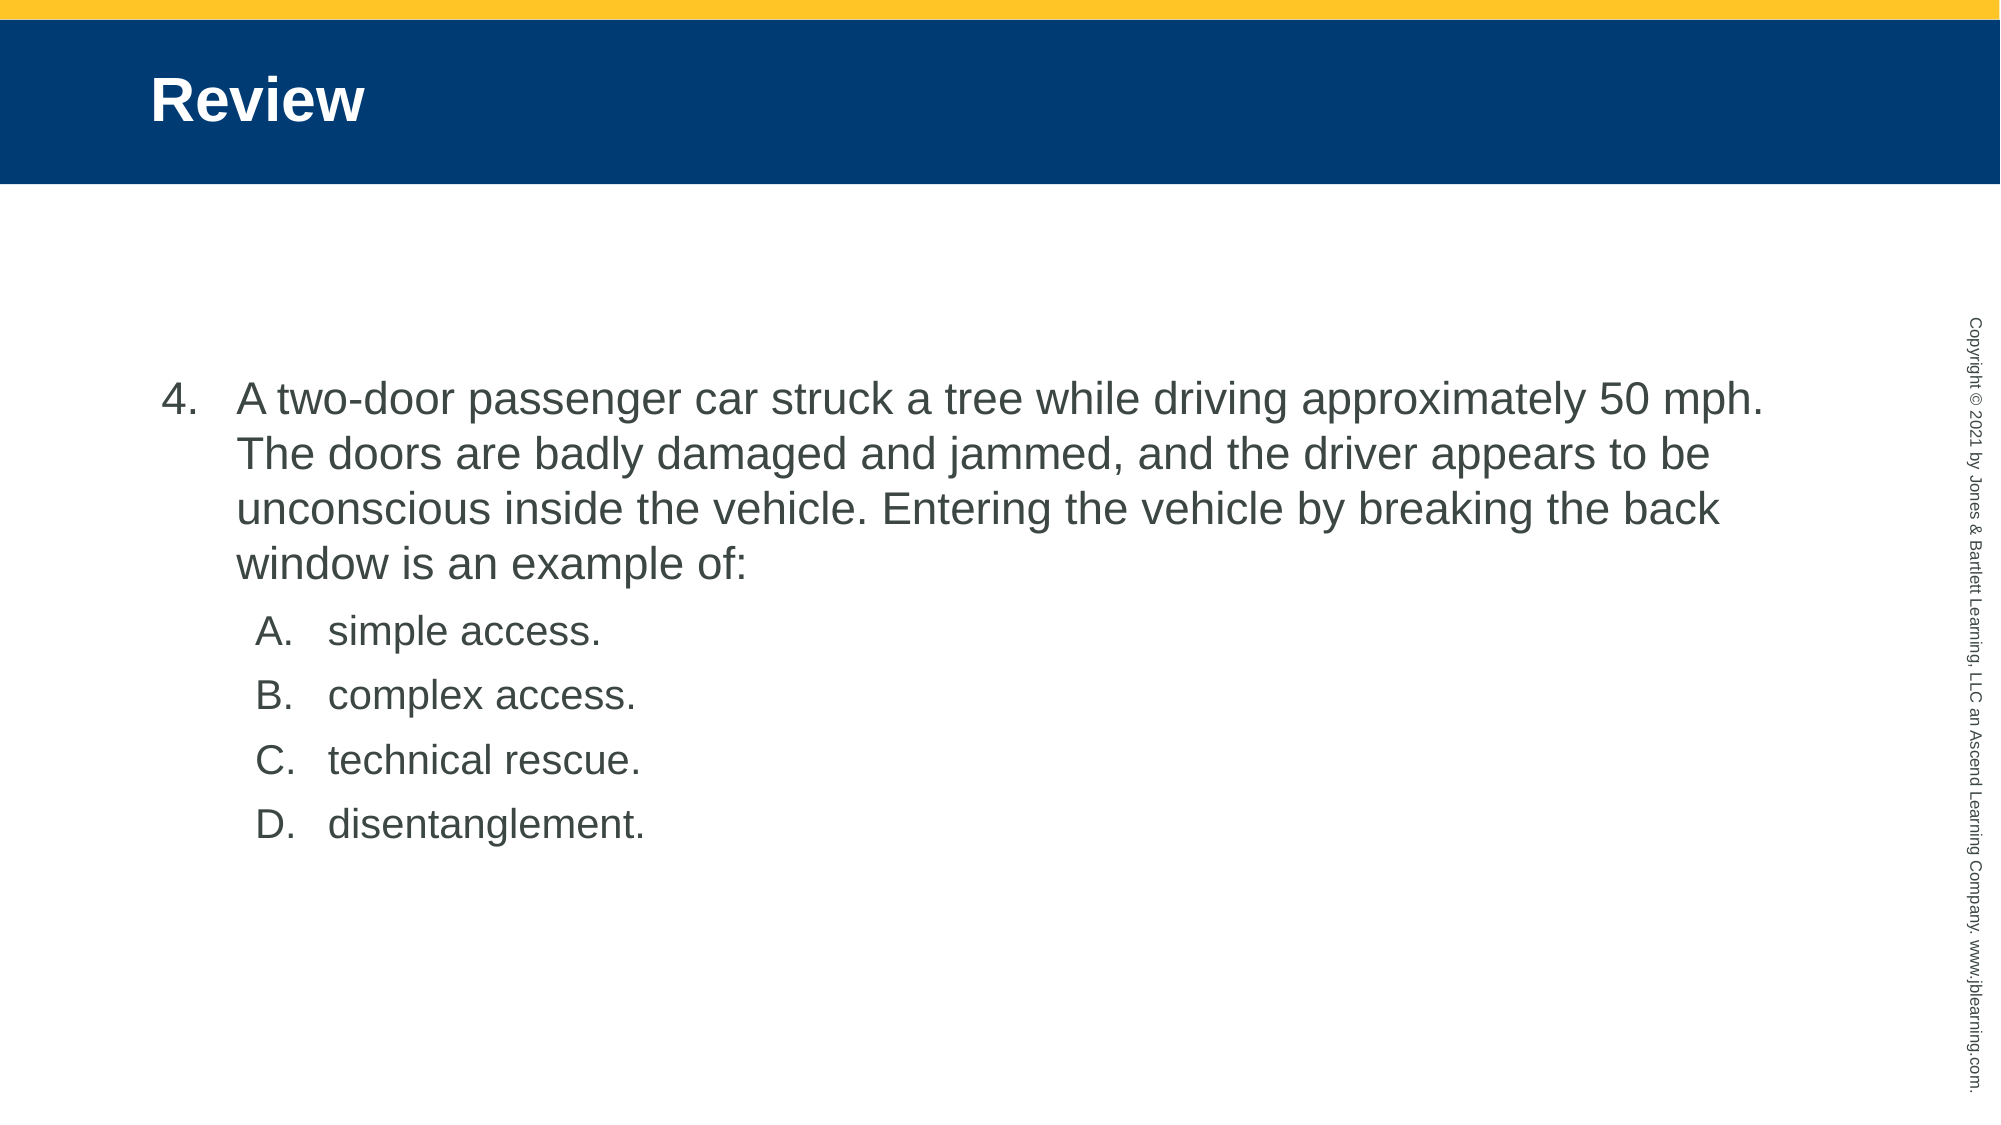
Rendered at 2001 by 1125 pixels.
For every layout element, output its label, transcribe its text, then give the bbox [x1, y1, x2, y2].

list A two-door passenger car struck a tree while driving approximately 50 mph. The doors are badly damaged and jammed, and the driver appears to be unconscious inside the vehicle. Entering the vehicle by breaking the back window is an example of: simple access. complex access. technical rescue. disentanglement. [146, 361, 1859, 1016]
title Review [0, 19, 2000, 185]
